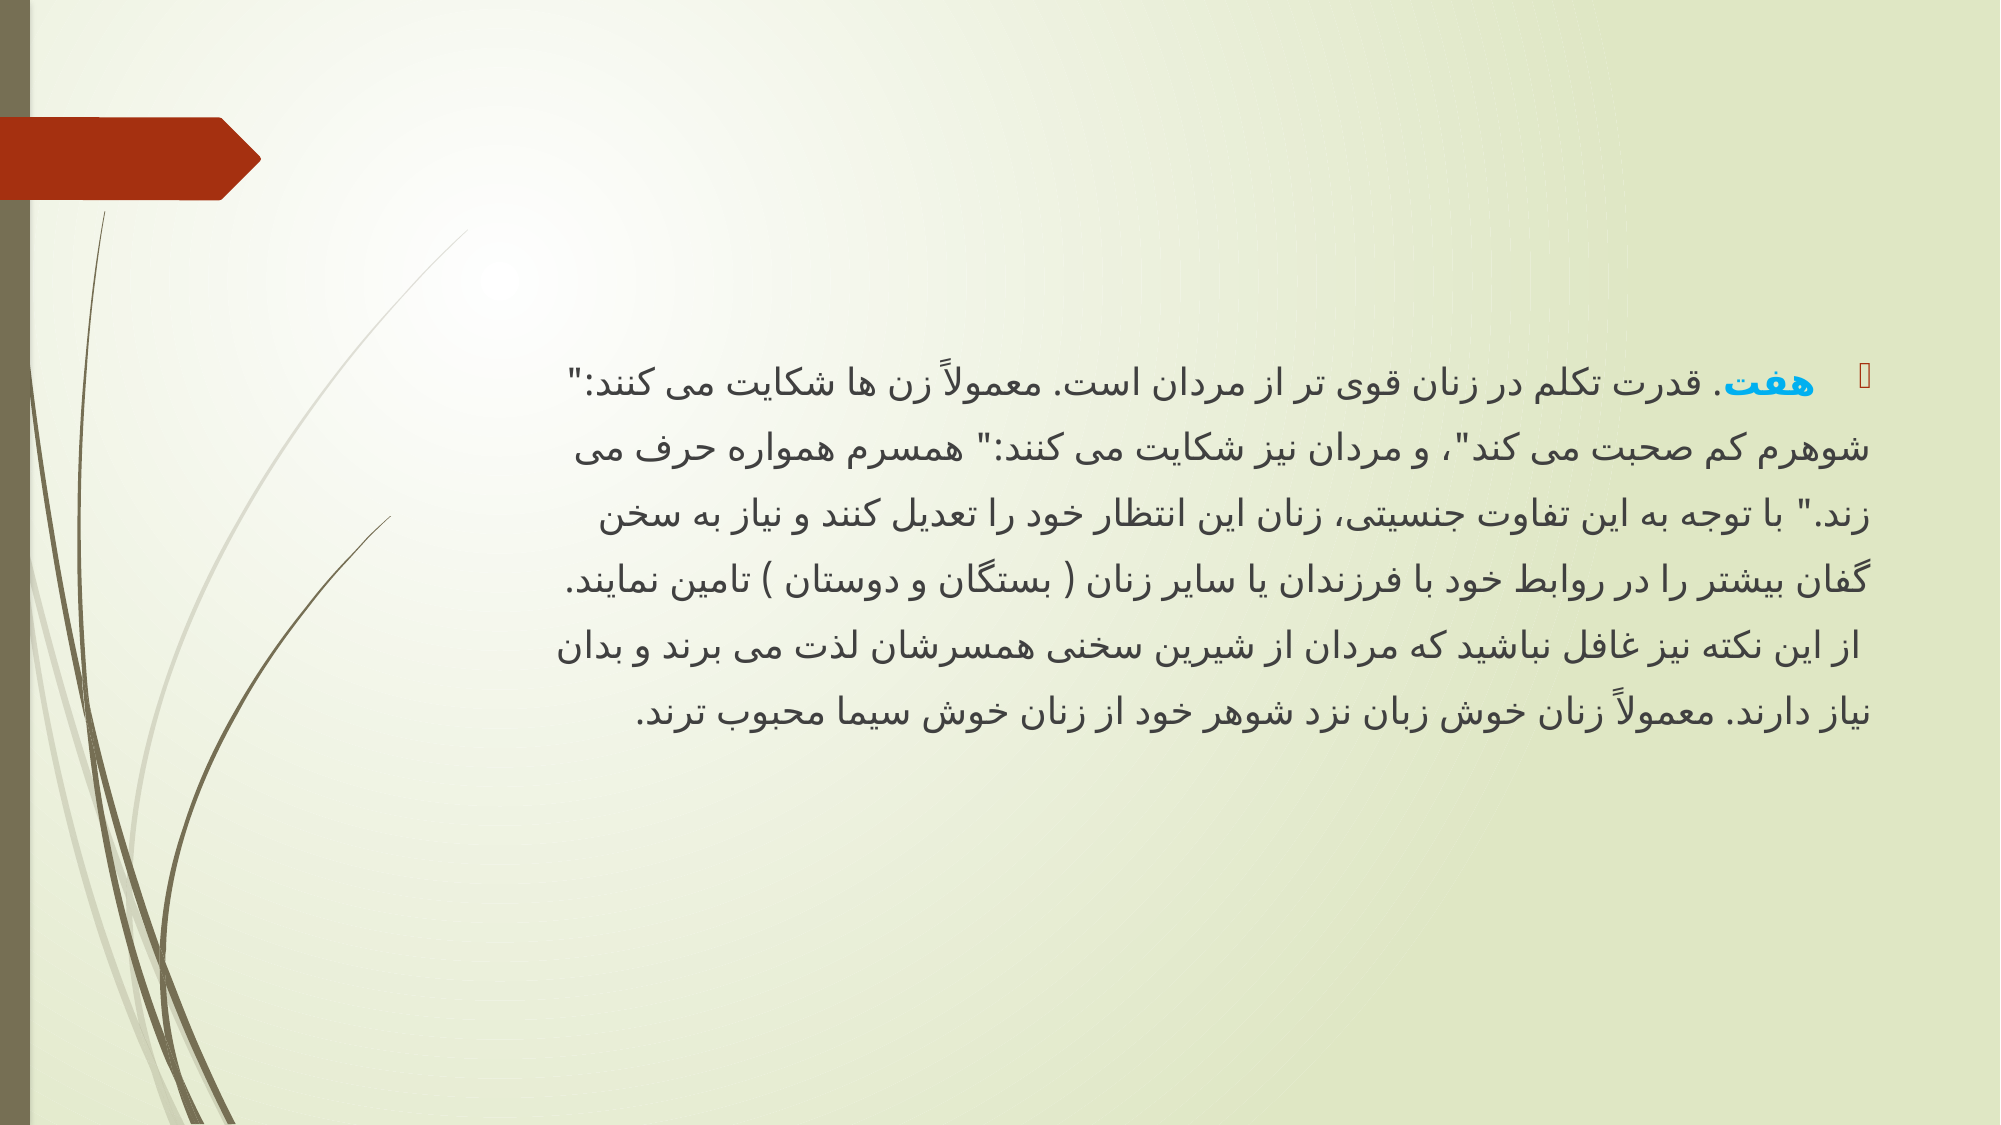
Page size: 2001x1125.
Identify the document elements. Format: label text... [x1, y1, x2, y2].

list هفت. قدرت تکلم در زنان قوی تر از مردان است. معمولاً زن ها شکایت می کنند:" شوهرم کم صحبت می کند"، و مردان نیز شکایت می کنند:" همسرم همواره حرف می زند." با توجه به این تفاوت جنسیتی، زنان این انتظار خود را تعدیل کنند و نیاز به سخن گفان بیشتر را در روابط خود با فرزندان یا سایر زنان ( بستگان و دوستان ) تامین نمایند. از این نکته نیز غافل نباشید که مردان از شیرین سخنی همسرشان لذت می برند و بدان نیاز دارند‌. معمولاً زنان خوش زبان نزد شوهر خود از زنان خوش سیما محبوب ترند. [424, 350, 1888, 970]
